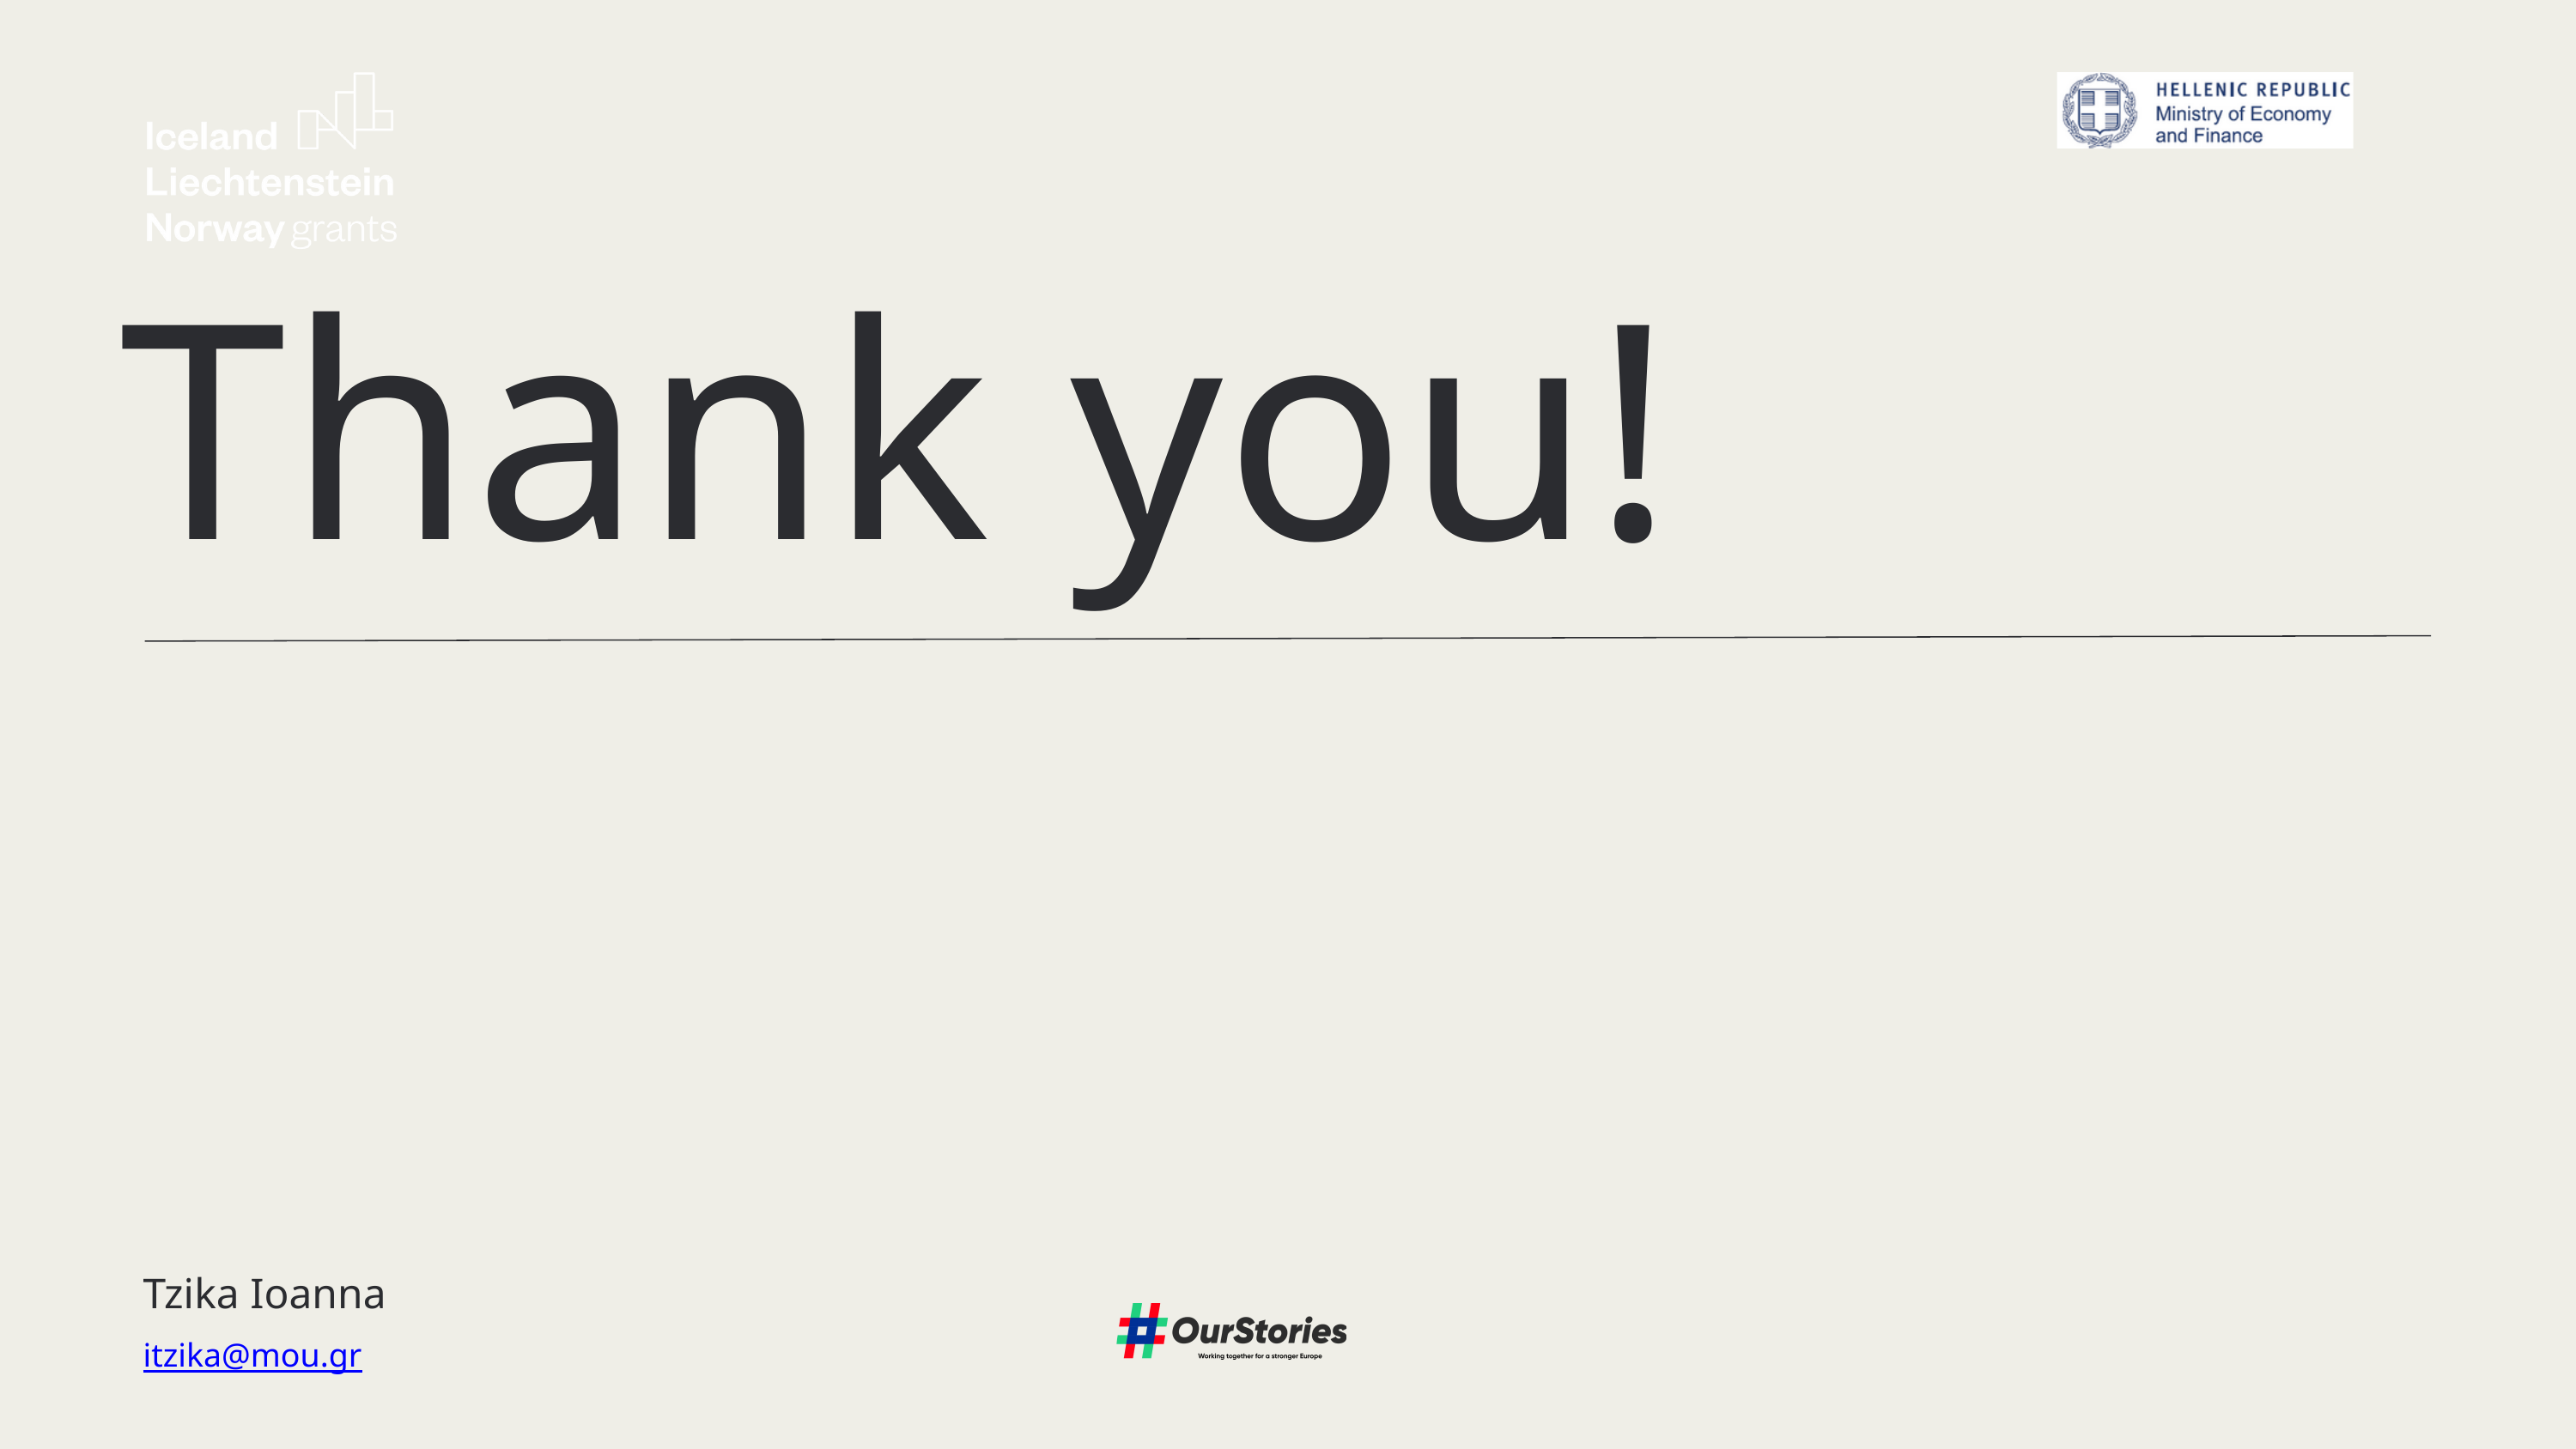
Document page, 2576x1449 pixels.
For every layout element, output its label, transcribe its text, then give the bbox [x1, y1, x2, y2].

text_box [144, 72, 398, 250]
text_box [2057, 72, 2354, 149]
text_box [1116, 1303, 1347, 1360]
text_box Thank you! [119, 326, 2432, 600]
text_box Tzika Ioanna itzika@mou.gr [143, 1255, 1251, 1441]
